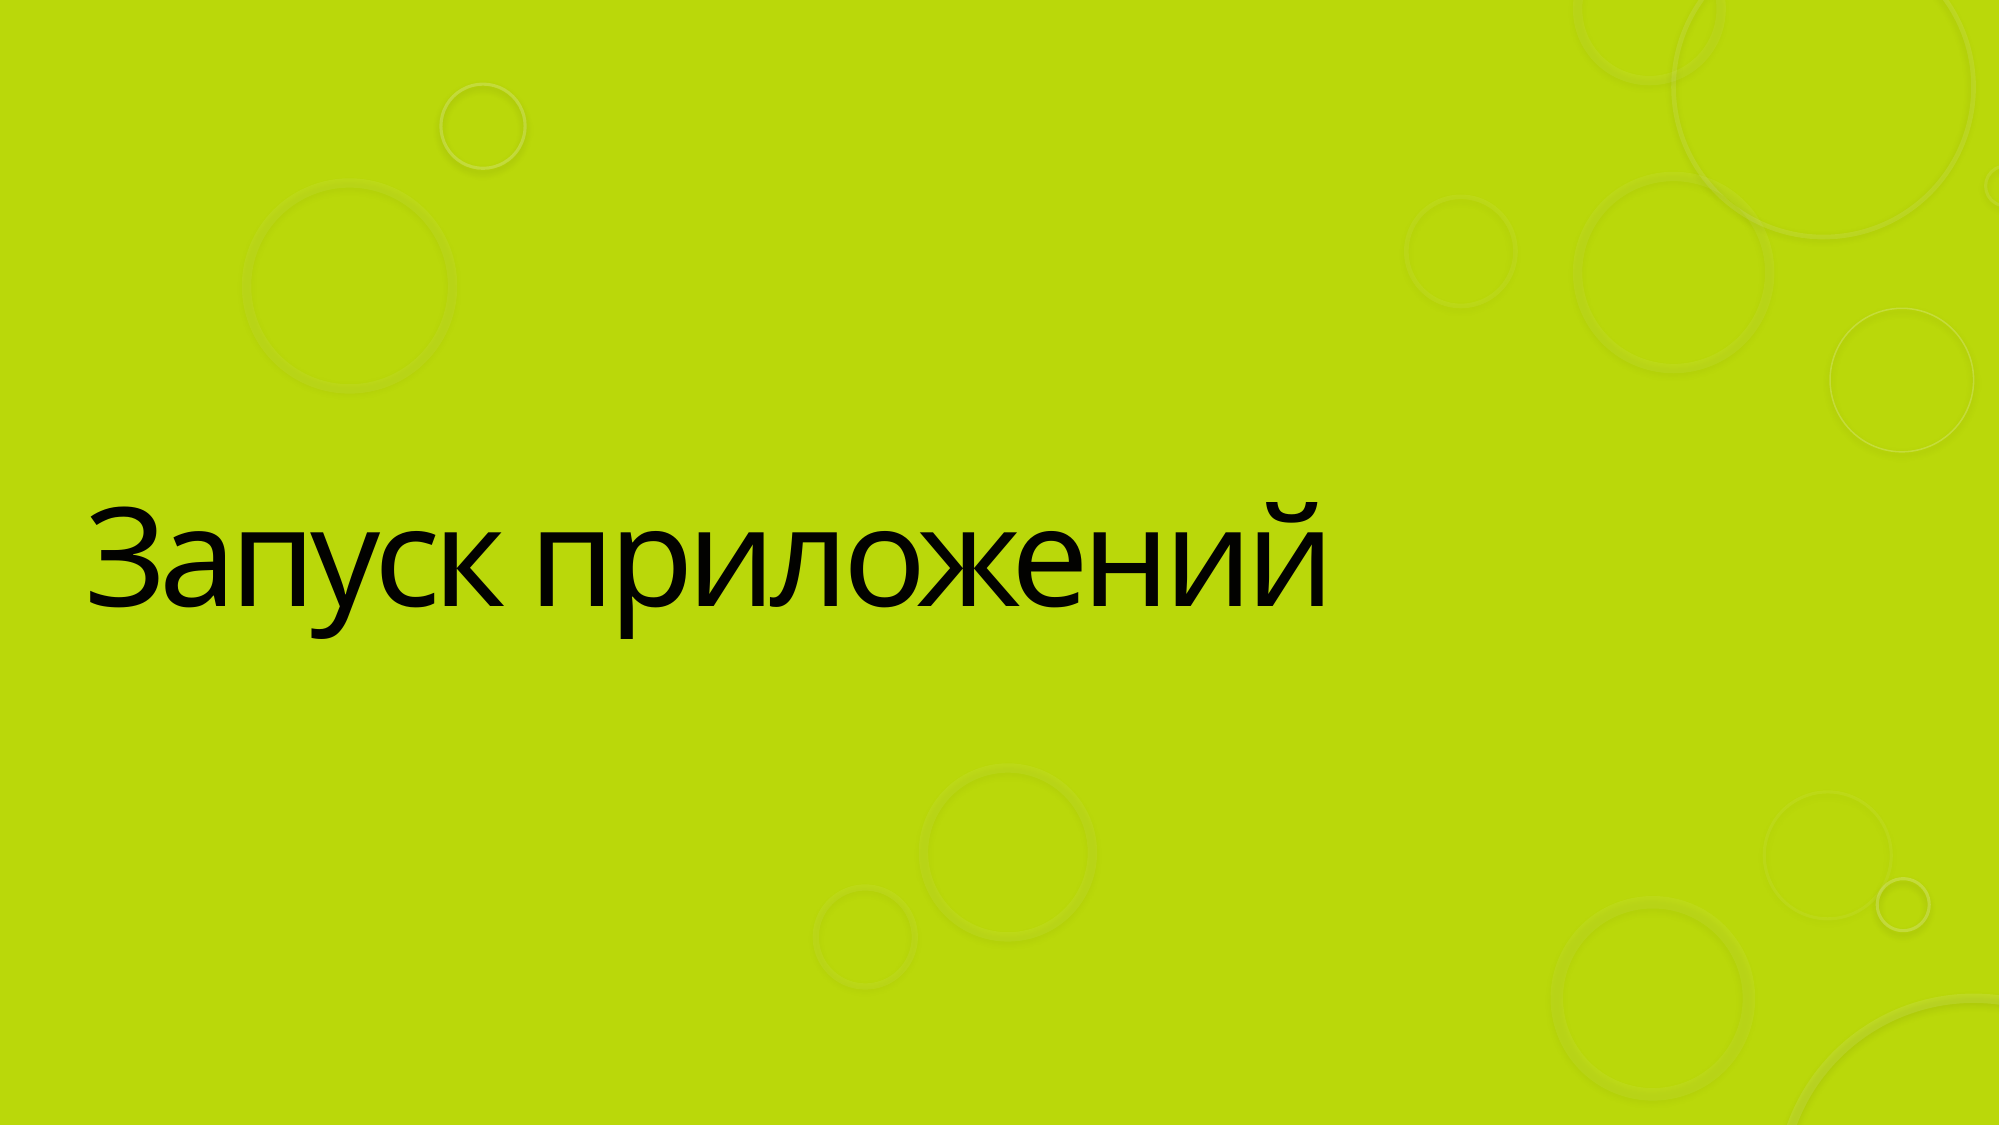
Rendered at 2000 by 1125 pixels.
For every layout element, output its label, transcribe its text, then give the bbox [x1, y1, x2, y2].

title Запуск приложений [85, 487, 1914, 638]
